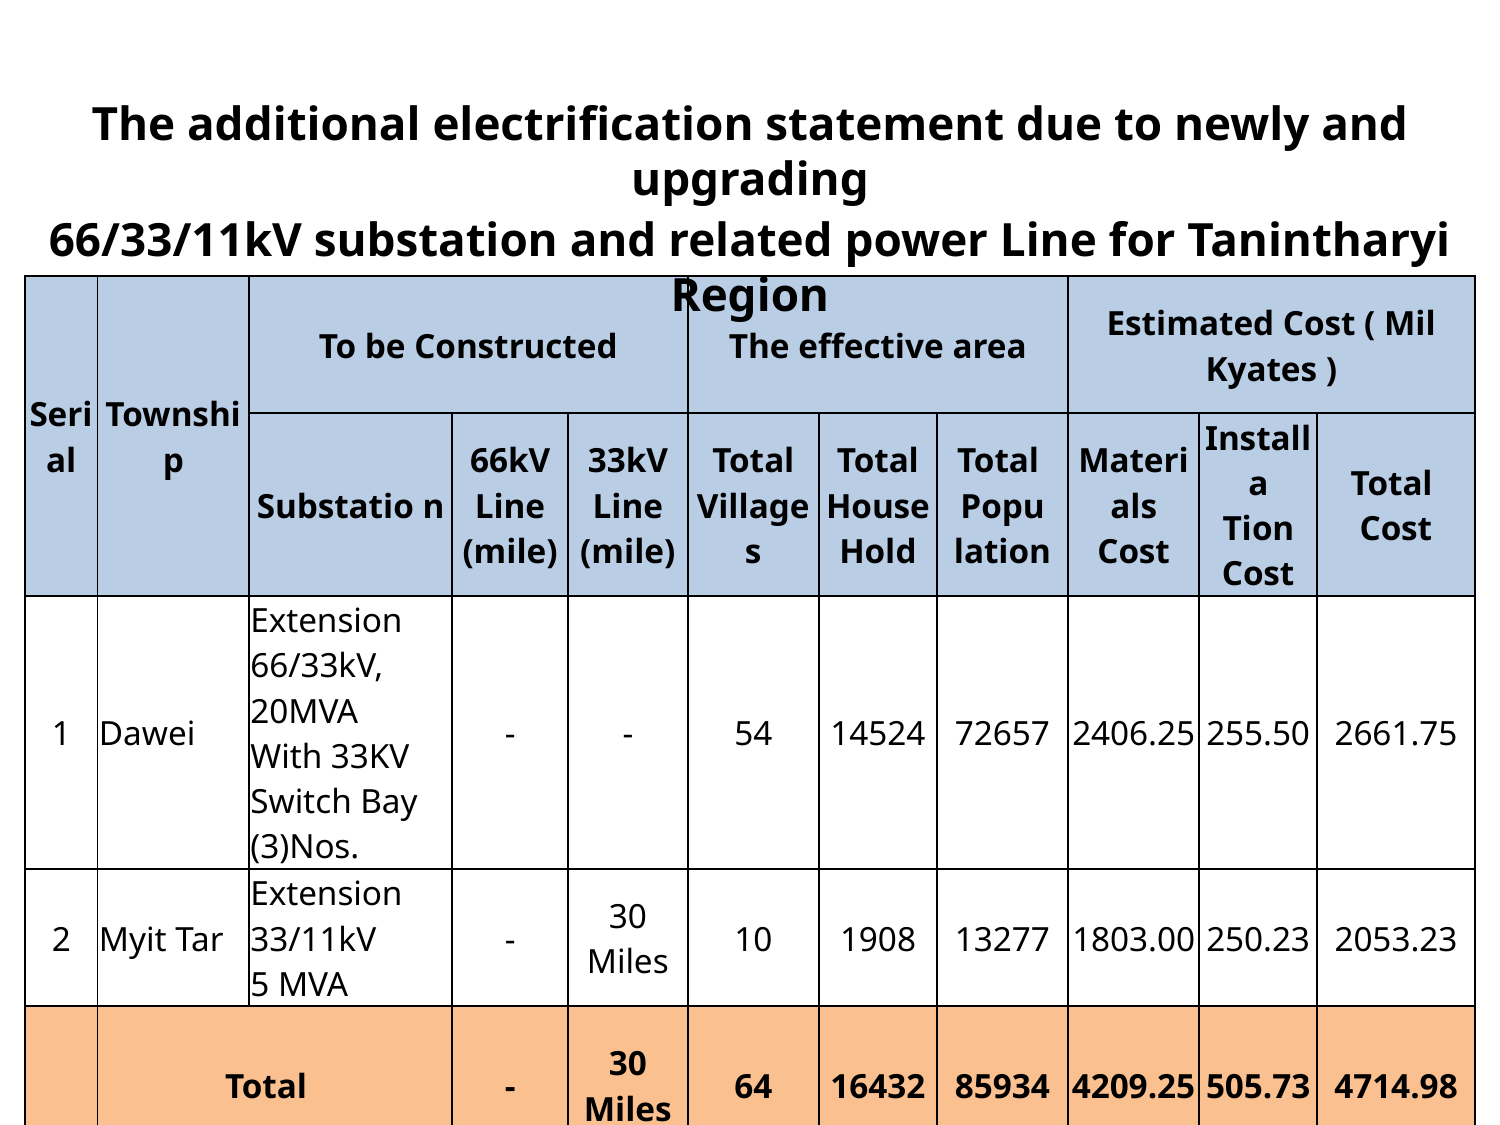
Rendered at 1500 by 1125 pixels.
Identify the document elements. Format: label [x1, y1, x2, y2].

table_cell [1318, 414, 1474, 595]
table_cell [1200, 597, 1316, 868]
table_cell [1200, 414, 1316, 595]
table_header [250, 328, 687, 412]
table_cell [820, 870, 936, 1005]
table_header [26, 328, 97, 595]
table_cell [820, 1007, 936, 1125]
table_cell [689, 1007, 818, 1125]
table_cell [938, 870, 1067, 1005]
table_cell [1200, 1007, 1316, 1042]
table_cell [453, 597, 567, 868]
table_cell [689, 870, 818, 1005]
table_cell [1318, 870, 1474, 1005]
table_cell [1069, 1007, 1198, 1125]
table_cell [938, 1007, 1067, 1125]
table_header [689, 328, 1067, 412]
table_cell [26, 597, 97, 868]
table_cell [98, 597, 248, 868]
table_cell [820, 597, 936, 868]
table_cell [820, 414, 936, 595]
table_cell [1200, 1103, 1316, 1125]
table_cell [569, 597, 687, 868]
table_cell [98, 1007, 451, 1125]
table_cell [453, 870, 567, 1005]
table_cell [1200, 870, 1316, 1005]
table_cell [453, 414, 567, 595]
table_cell [26, 1007, 97, 1125]
table_cell [938, 597, 1067, 868]
text_box [0, 87, 1500, 328]
table_header [1069, 328, 1474, 412]
table_cell [569, 1007, 687, 1125]
table_cell [1069, 414, 1198, 595]
table_cell [1318, 597, 1474, 868]
table_cell [938, 414, 1067, 595]
table_cell [250, 870, 451, 1005]
table_cell [1318, 1007, 1474, 1125]
table_cell [569, 870, 687, 1005]
slide_number [1074, 1042, 1425, 1103]
table_cell [689, 414, 818, 595]
table_cell [453, 1007, 567, 1125]
table_cell [250, 597, 451, 868]
table_cell [250, 414, 451, 595]
table_cell [1069, 597, 1198, 868]
table_header [98, 328, 248, 595]
table_cell [1069, 870, 1198, 1005]
table_cell [26, 870, 97, 1005]
table_cell [689, 597, 818, 868]
table_cell [569, 414, 687, 595]
table_cell [98, 870, 248, 1005]
